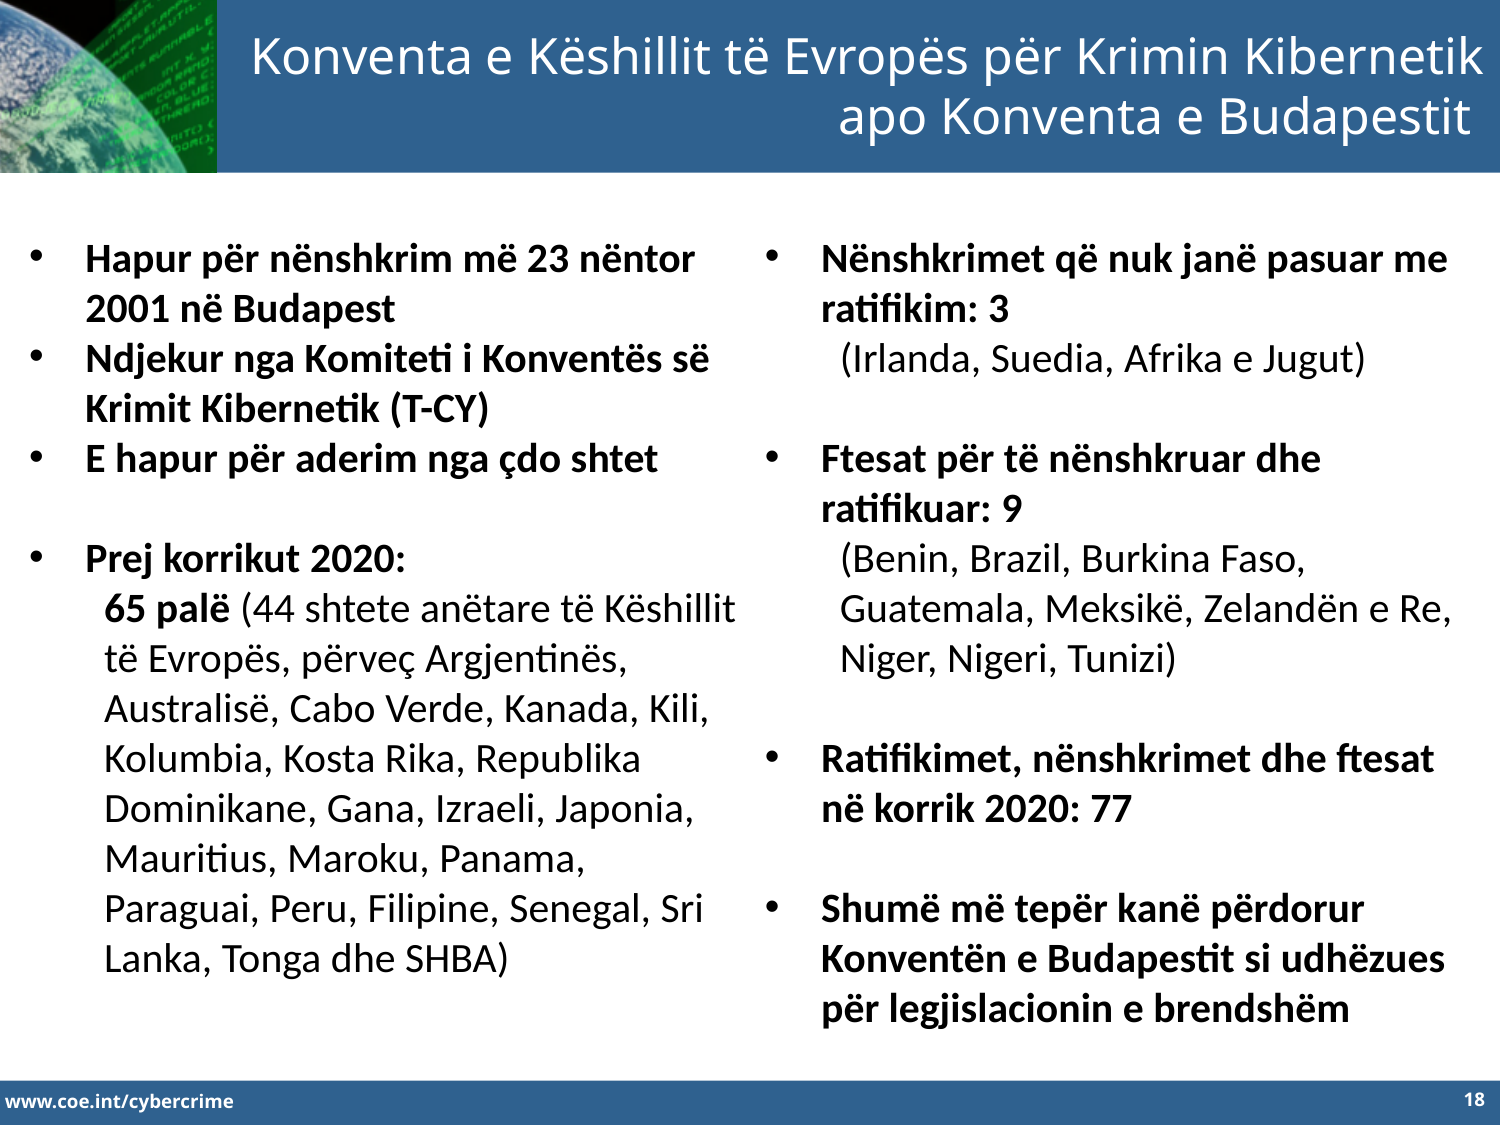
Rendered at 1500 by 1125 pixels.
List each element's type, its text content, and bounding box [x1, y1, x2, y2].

text_box Nënshkrimet që nuk janë pasuar me ratifikim: 3 (Irlanda, Suedia, Afrika e Jugut) Ftesat për të nënshkruar dhe ratifikuar: 9 (Benin, Brazil, Burkina Faso, Guatemala, Meksikë, Zelandën e Re, Niger, Nigeri, Tunizi) Ratifikimet, nënshkrimet dhe ftesat në korrik 2020: 77 Shumë më tepër kanë përdorur Konventën e Budapestit si udhëzues për legjislacionin e brendshëm [749, 223, 1500, 1039]
slide_number 18 [1149, 1079, 1500, 1125]
picture [0, 1, 217, 173]
text_box Hapur për nënshkrim më 23 nëntor 2001 në Budapest Ndjekur nga Komiteti i Konventës së Krimit Kibernetik (T-CY) E hapur për aderim nga çdo shtet Prej korrikut 2020: 65 palë (44 shtete anëtare të Këshillit të Evropës, përveç Argjentinës, Australisë, Cabo Verde, Kanada, Kili, Kolumbia, Kosta Rika, Republika Dominikane, Gana, Izraeli, Japonia, Mauritius, Maroku, Panama, Paraguai, Peru, Filipine, Senegal, Sri Lanka, Tonga dhe SHBA) [14, 223, 749, 989]
text_box Konventa e Këshillit të Evropës për Krimin Kibernetik apo Konventa e Budapestit [232, 8, 1500, 161]
